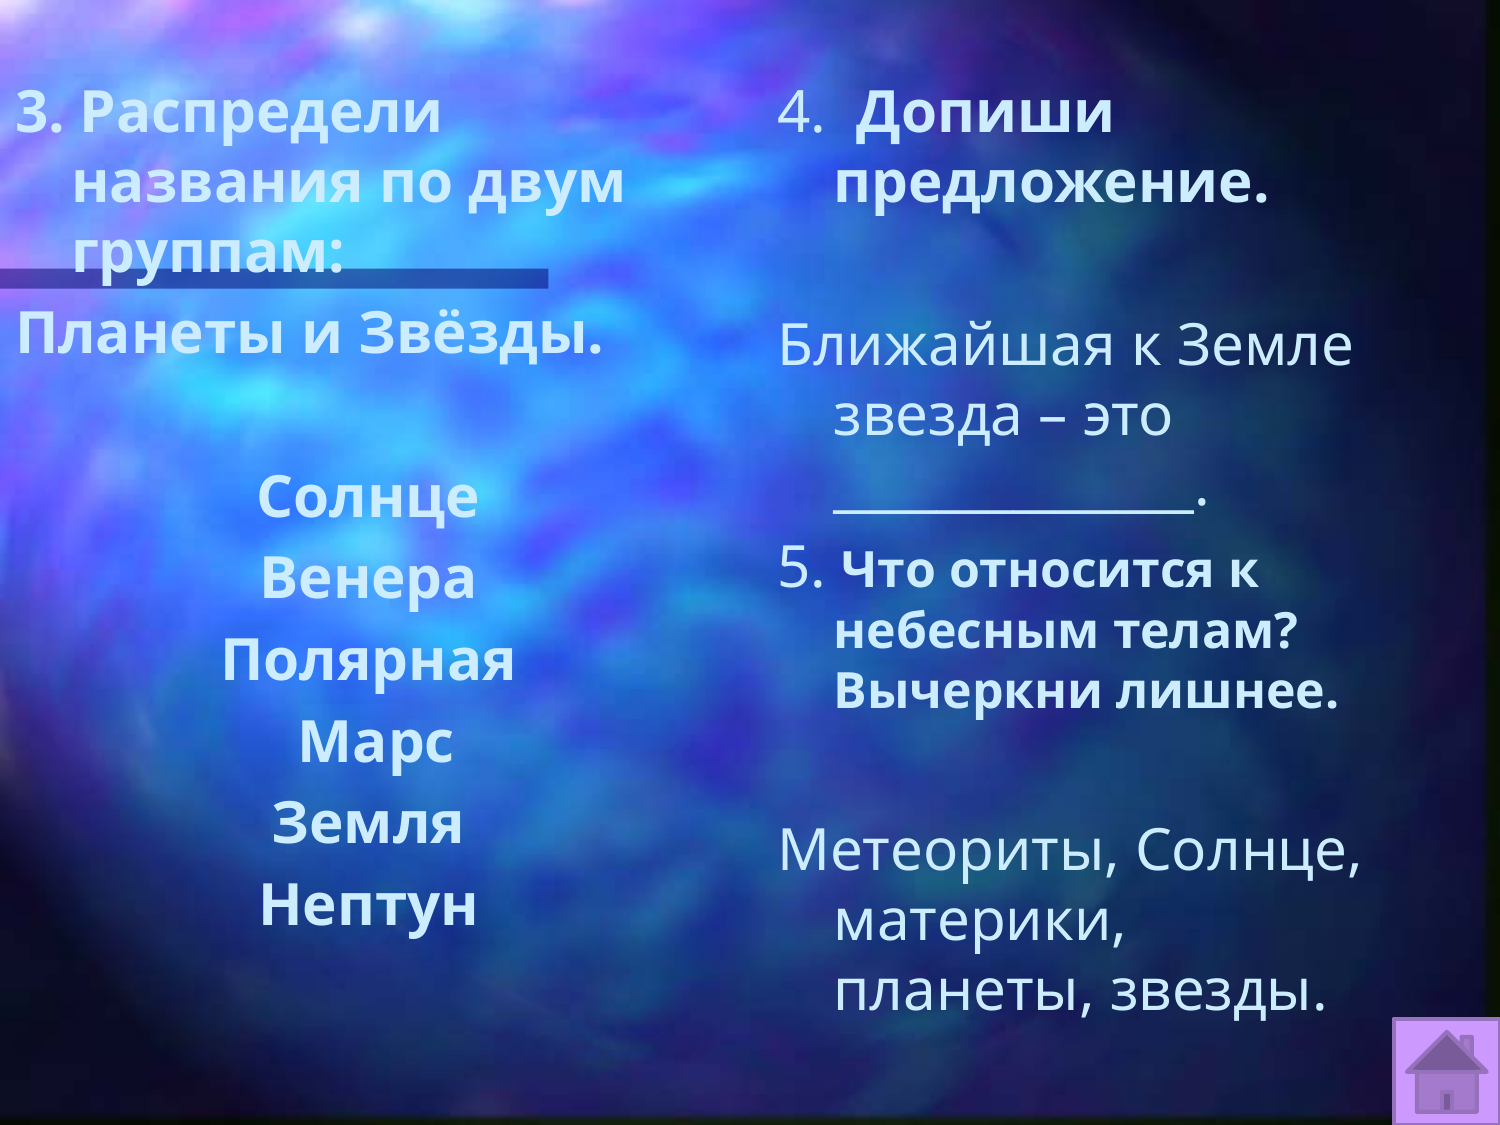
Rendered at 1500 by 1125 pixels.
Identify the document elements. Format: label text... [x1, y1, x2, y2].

list 4. Допиши предложение. Ближайшая к Земле звезда – это ______________. 5. Что относится к небесным телам? Вычеркни лишнее. Метеориты, Солнце, материки, планеты, звезды. [762, 66, 1388, 1001]
list 3. Распредели названия по двум группам: Планеты и Звёзды. Солнце Венера Полярная Марс Земля Нептун [0, 66, 738, 1001]
text_box [1392, 1017, 1500, 1125]
picture [0, 0, 1500, 1125]
